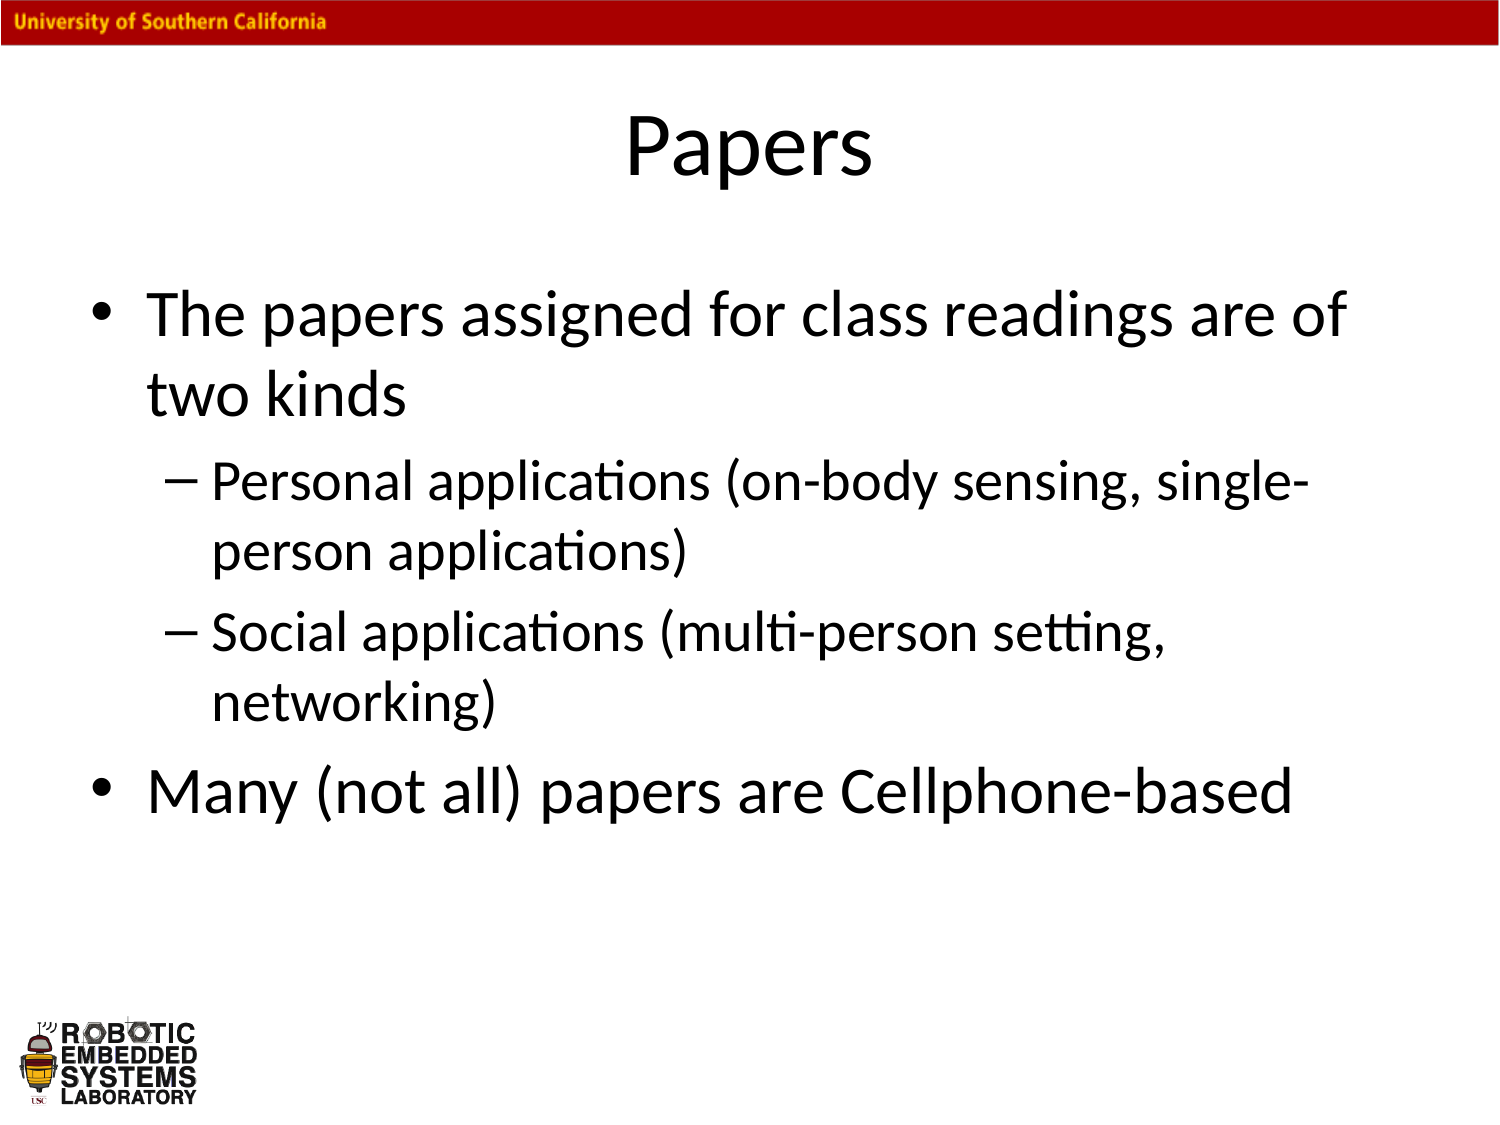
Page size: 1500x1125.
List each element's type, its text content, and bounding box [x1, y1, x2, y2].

picture [0, 1004, 214, 1125]
title Papers [75, 45, 1425, 233]
list The papers assigned for class readings are of two kinds Personal applications (on-body sensing, single-person applications) Social applications (multi-person setting, networking) Many (not all) papers are Cellphone-based [75, 262, 1425, 1005]
picture [1, 0, 1500, 51]
